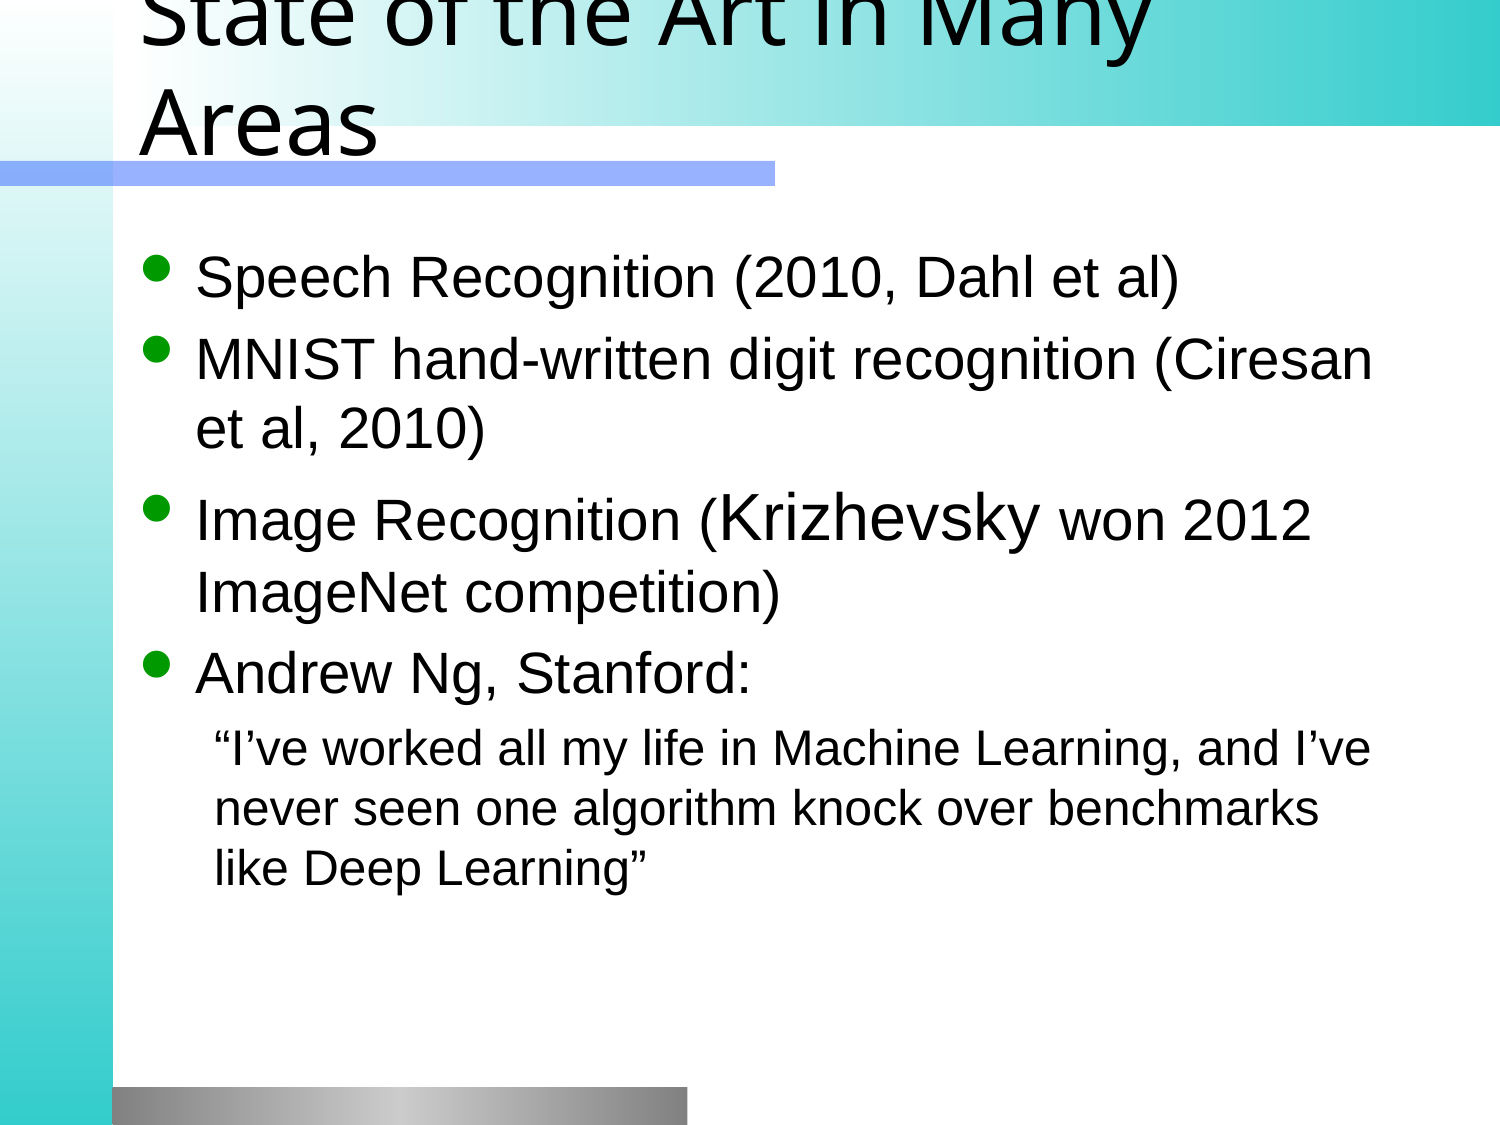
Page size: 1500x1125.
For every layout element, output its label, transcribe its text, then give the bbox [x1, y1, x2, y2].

list Speech Recognition (2010, Dahl et al) MNIST hand-written digit recognition (Ciresan et al, 2010) Image Recognition (Krizhevsky won 2012 ImageNet competition) Andrew Ng, Stanford: “I’ve worked all my life in Machine Learning, and I’ve never seen one algorithm knock over benchmarks like Deep Learning” [123, 231, 1400, 957]
title State of the Art in Many Areas [123, 2, 1426, 126]
